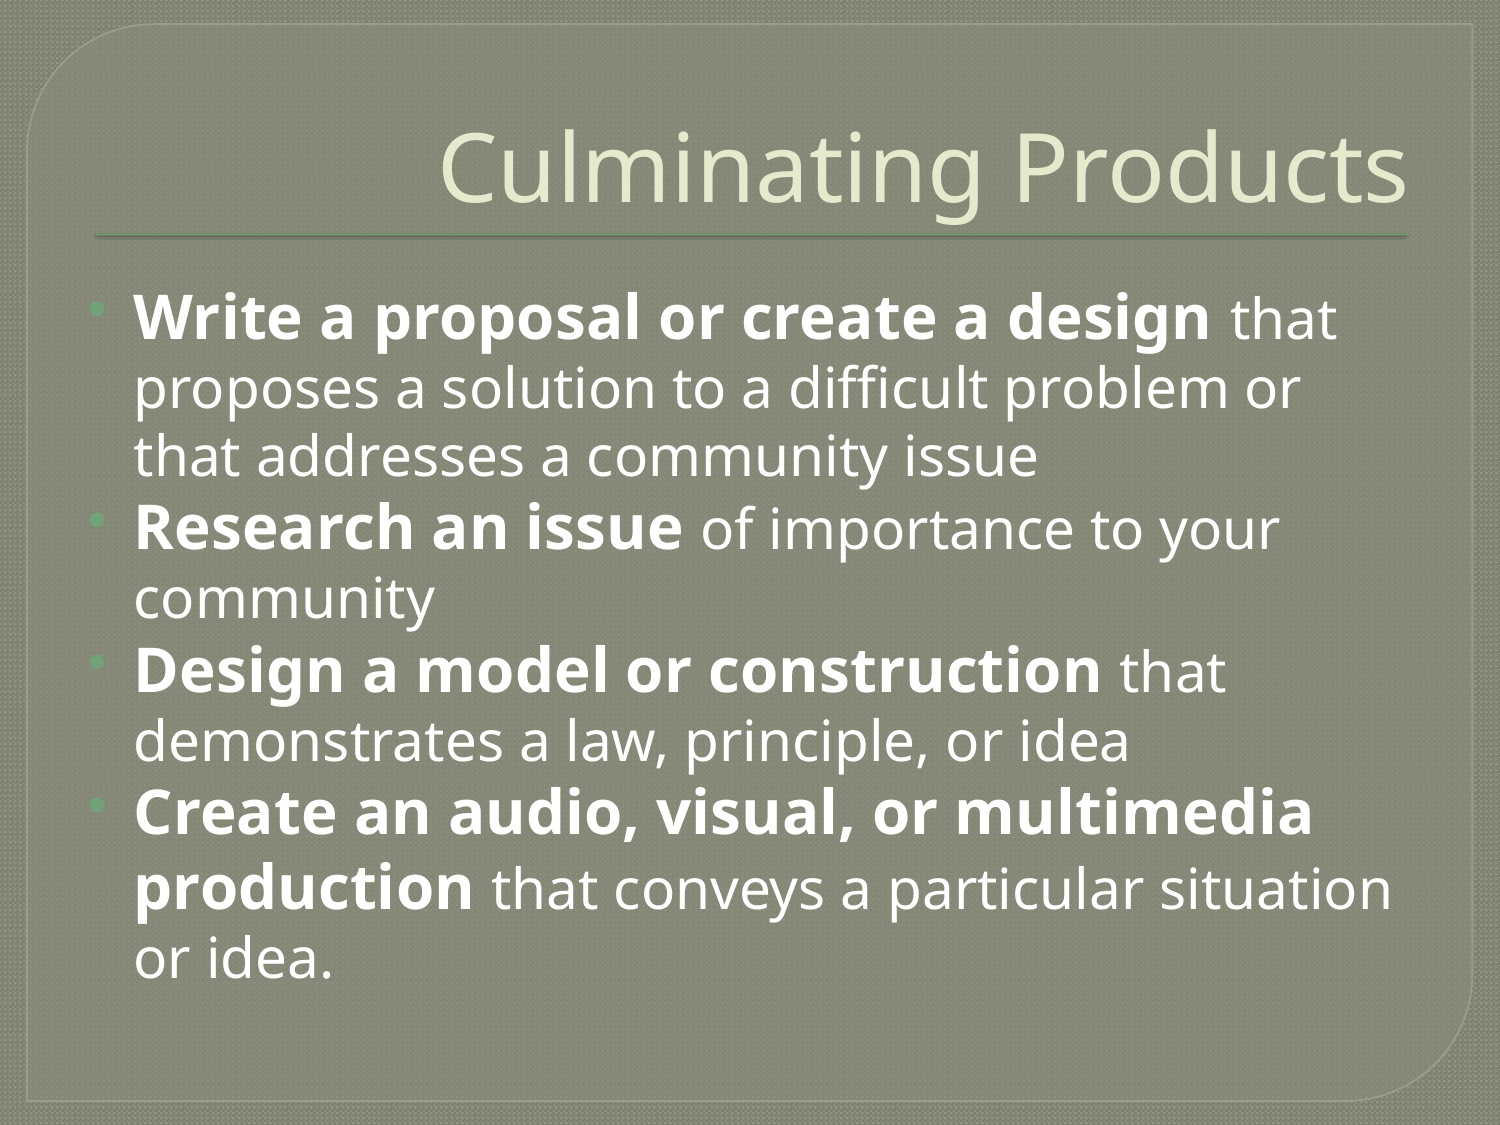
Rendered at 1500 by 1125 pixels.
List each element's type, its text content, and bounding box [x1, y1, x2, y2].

title Culminating Products [75, 41, 1425, 230]
list Write a proposal or create a design that proposes a solution to a difficult problem or that addresses a community issue Research an issue of importance to your community Design a model or construction that demonstrates a law, principle, or idea Create an audio, visual, or multimedia production that conveys a particular situation or idea. [75, 270, 1425, 1013]
